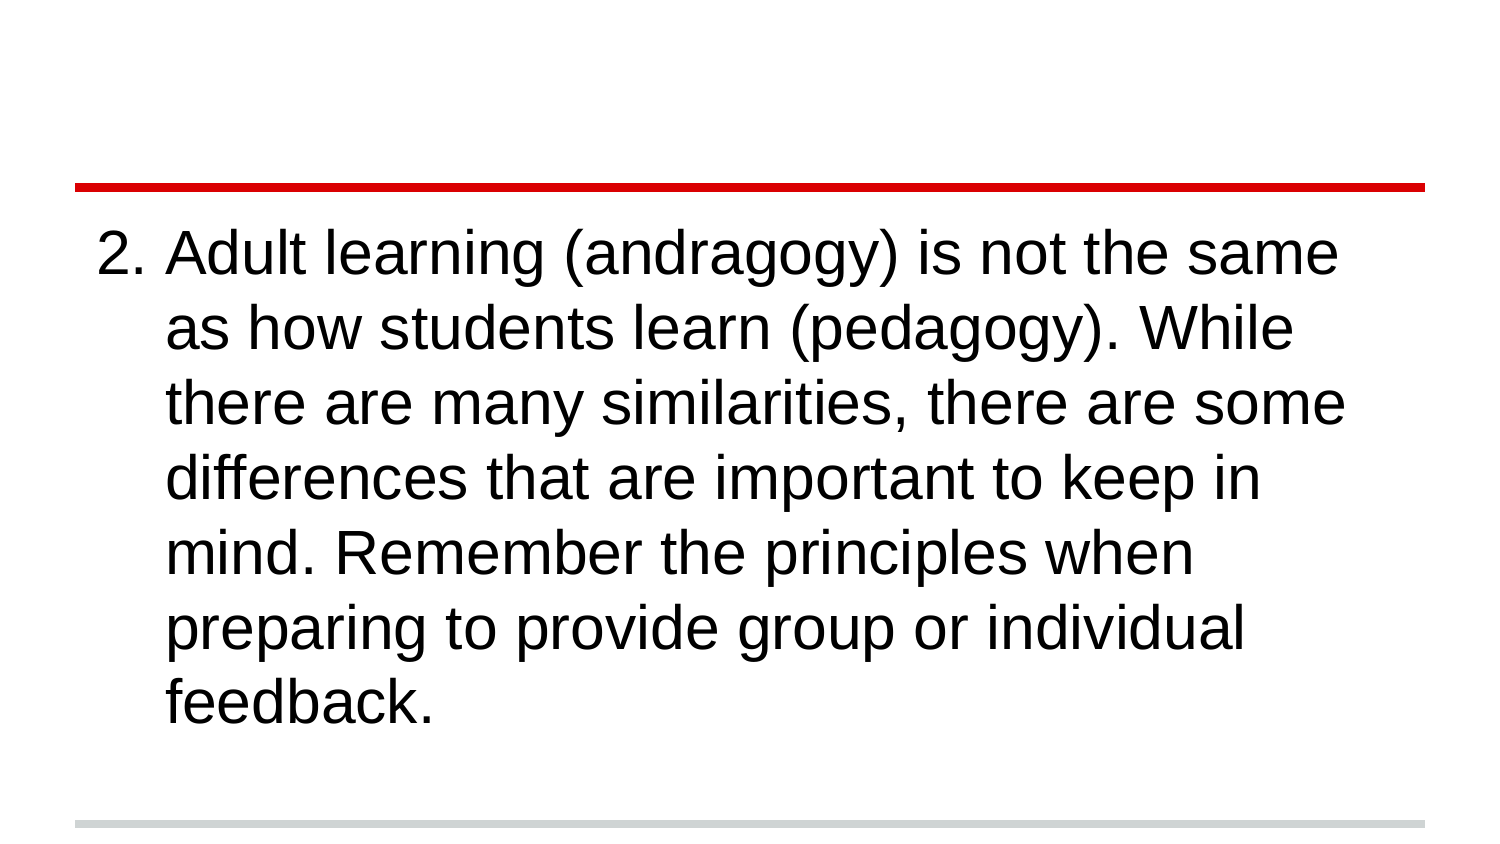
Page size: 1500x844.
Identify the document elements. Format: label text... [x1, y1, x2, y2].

list Adult learning (andragogy) is not the same as how students learn (pedagogy). While there are many similarities, there are some differences that are important to keep in mind. Remember the principles when preparing to provide group or individual feedback. [75, 196, 1425, 808]
